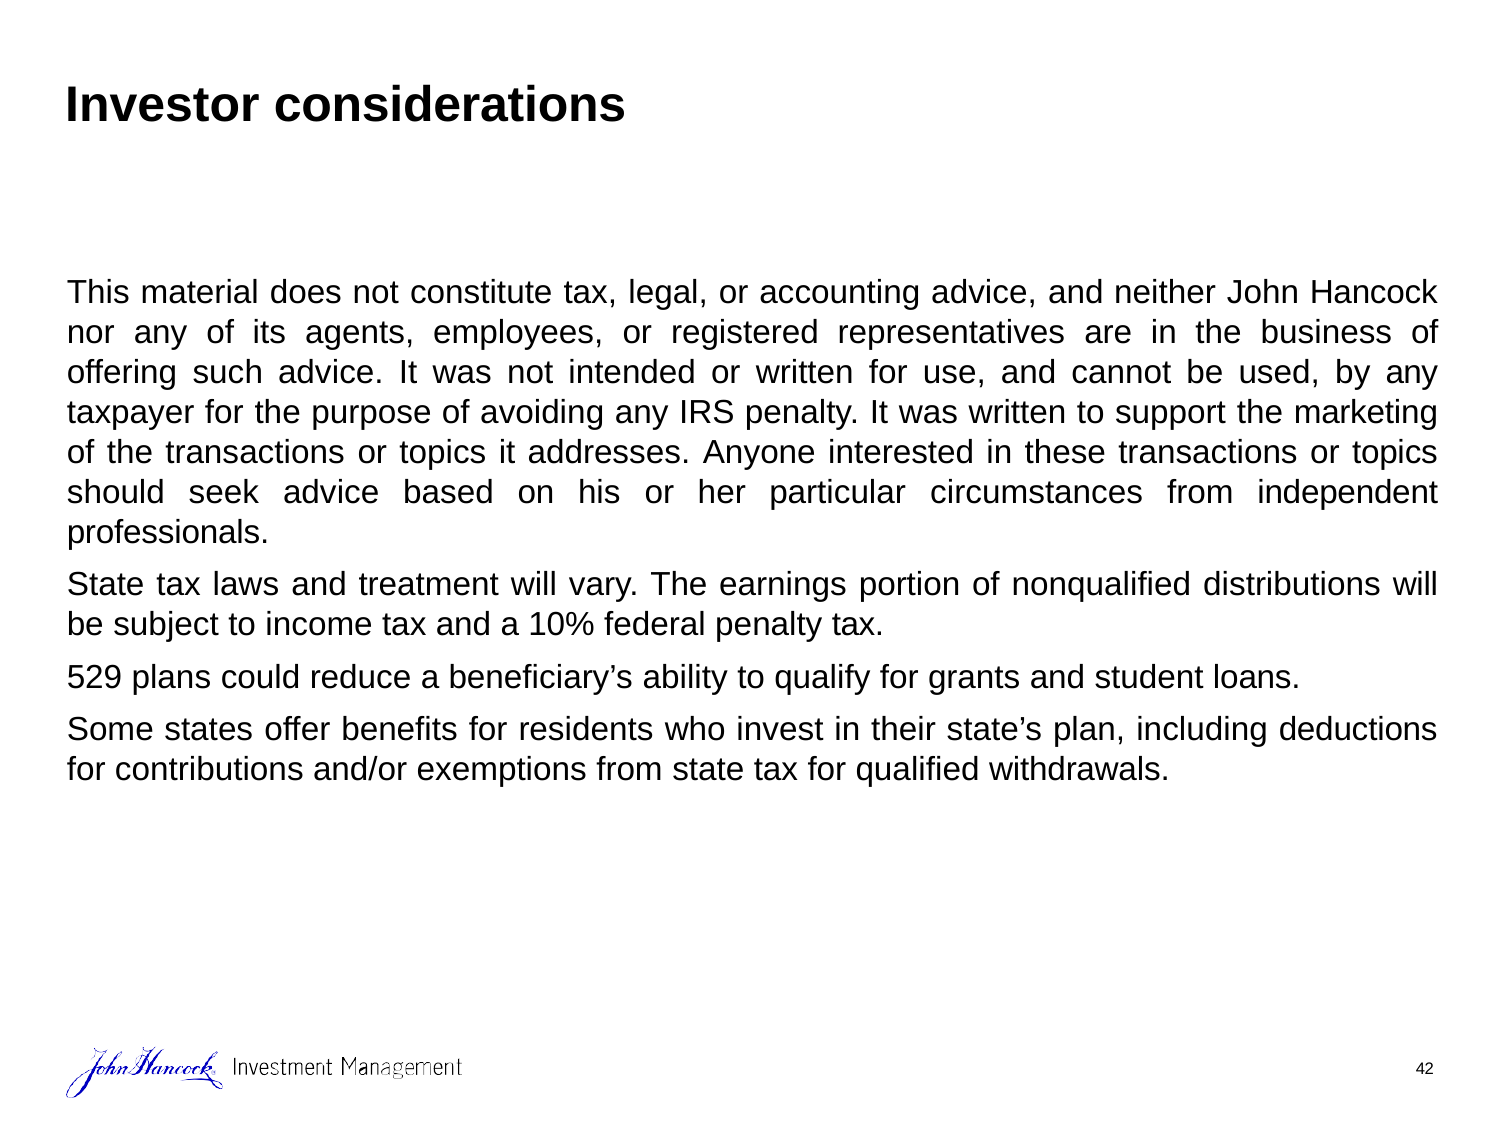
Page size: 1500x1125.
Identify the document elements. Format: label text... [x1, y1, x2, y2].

picture [445, 1058, 462, 1075]
text_box This material does not constitute tax, legal, or accounting advice, and neither John Hancock nor any of its agents, employees, or registered representatives are in the business of offering such advice. It was not intended or written for use, and cannot be used, by any taxpayer for the purpose of avoiding any IRS penalty. It was written to support the marketing of the transactions or topics it addresses. Anyone interested in these transactions or topics should seek advice based on his or her particular circumstances from independent professionals. State tax laws and treatment will vary. The earnings portion of nonqualified distributions will be subject to income tax and a 10% federal penalty tax. 529 plans could reduce a beneficiary’s ability to qualify for grants and student loans. Some states offer benefits for residents who invest in their state’s plan, including deductions for contributions and/or exemptions from state tax for qualified withdrawals. [64, 268, 1439, 788]
picture [66, 1046, 223, 1098]
slide_number 42 [1409, 1057, 1443, 1125]
title Investor considerations [63, 69, 1350, 260]
picture [381, 1062, 414, 1079]
picture [416, 1062, 431, 1075]
picture [342, 1057, 356, 1075]
